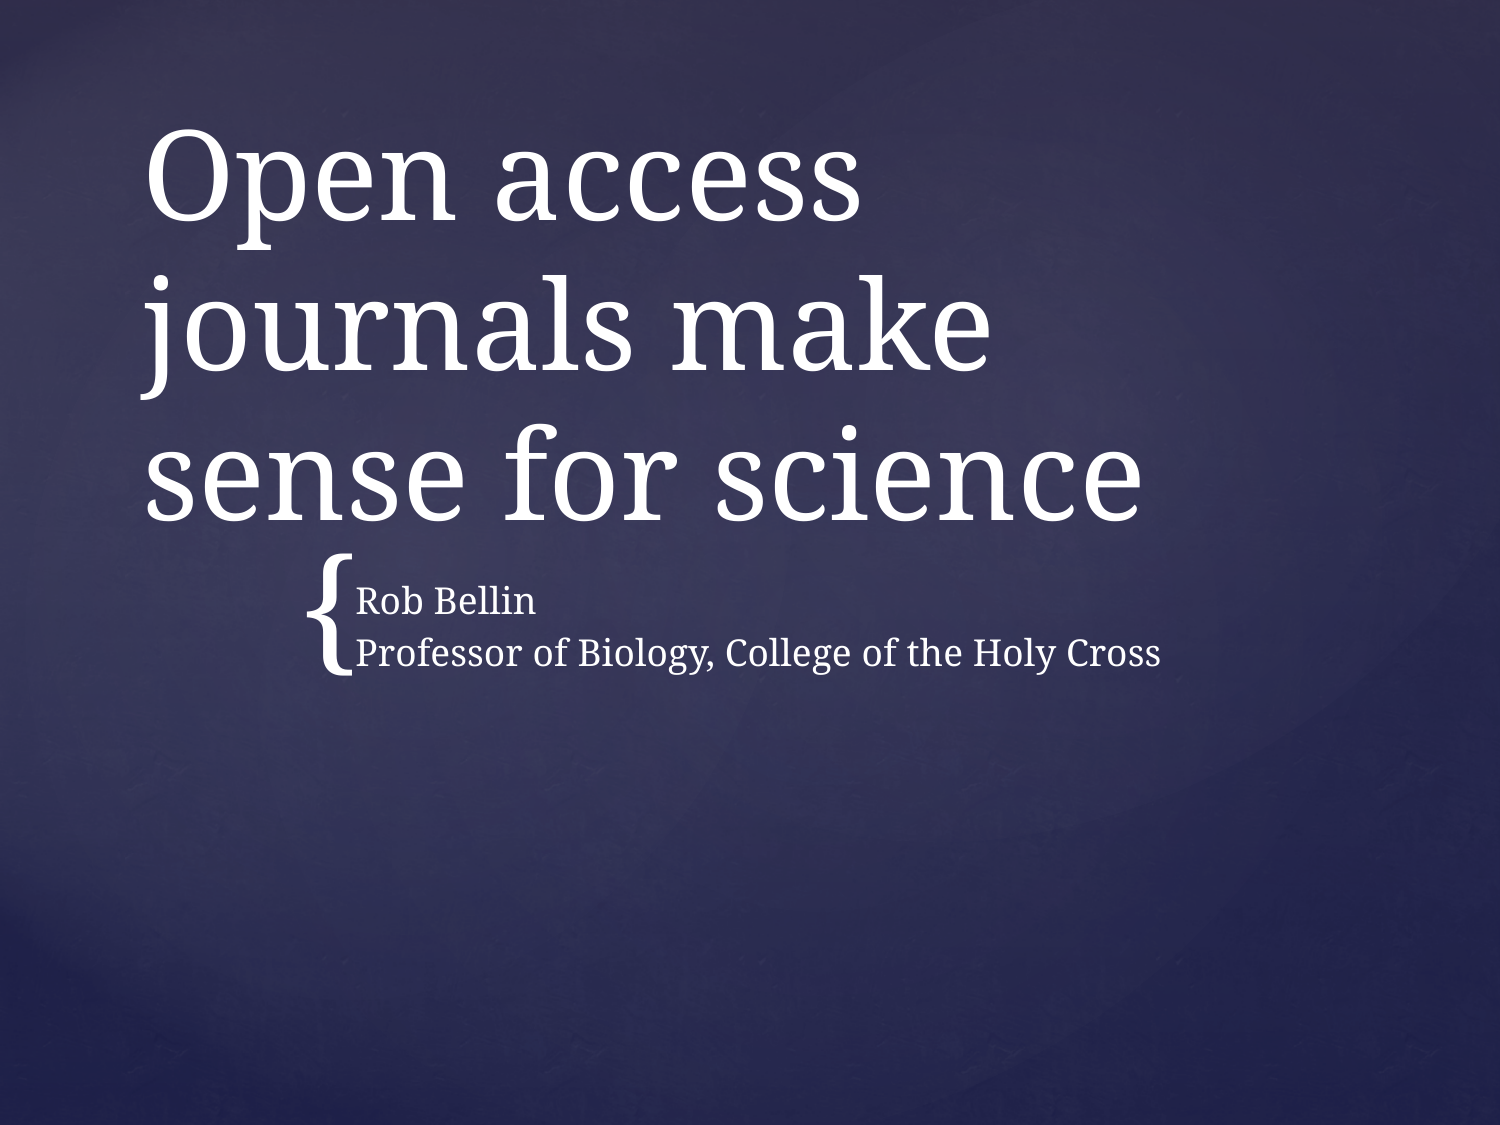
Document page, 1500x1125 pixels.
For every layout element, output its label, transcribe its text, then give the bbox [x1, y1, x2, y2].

title Open access journals make sense for science [127, 200, 1365, 554]
subtitle Rob Bellin Professor of Biology, College of the Holy Cross [340, 569, 1353, 682]
